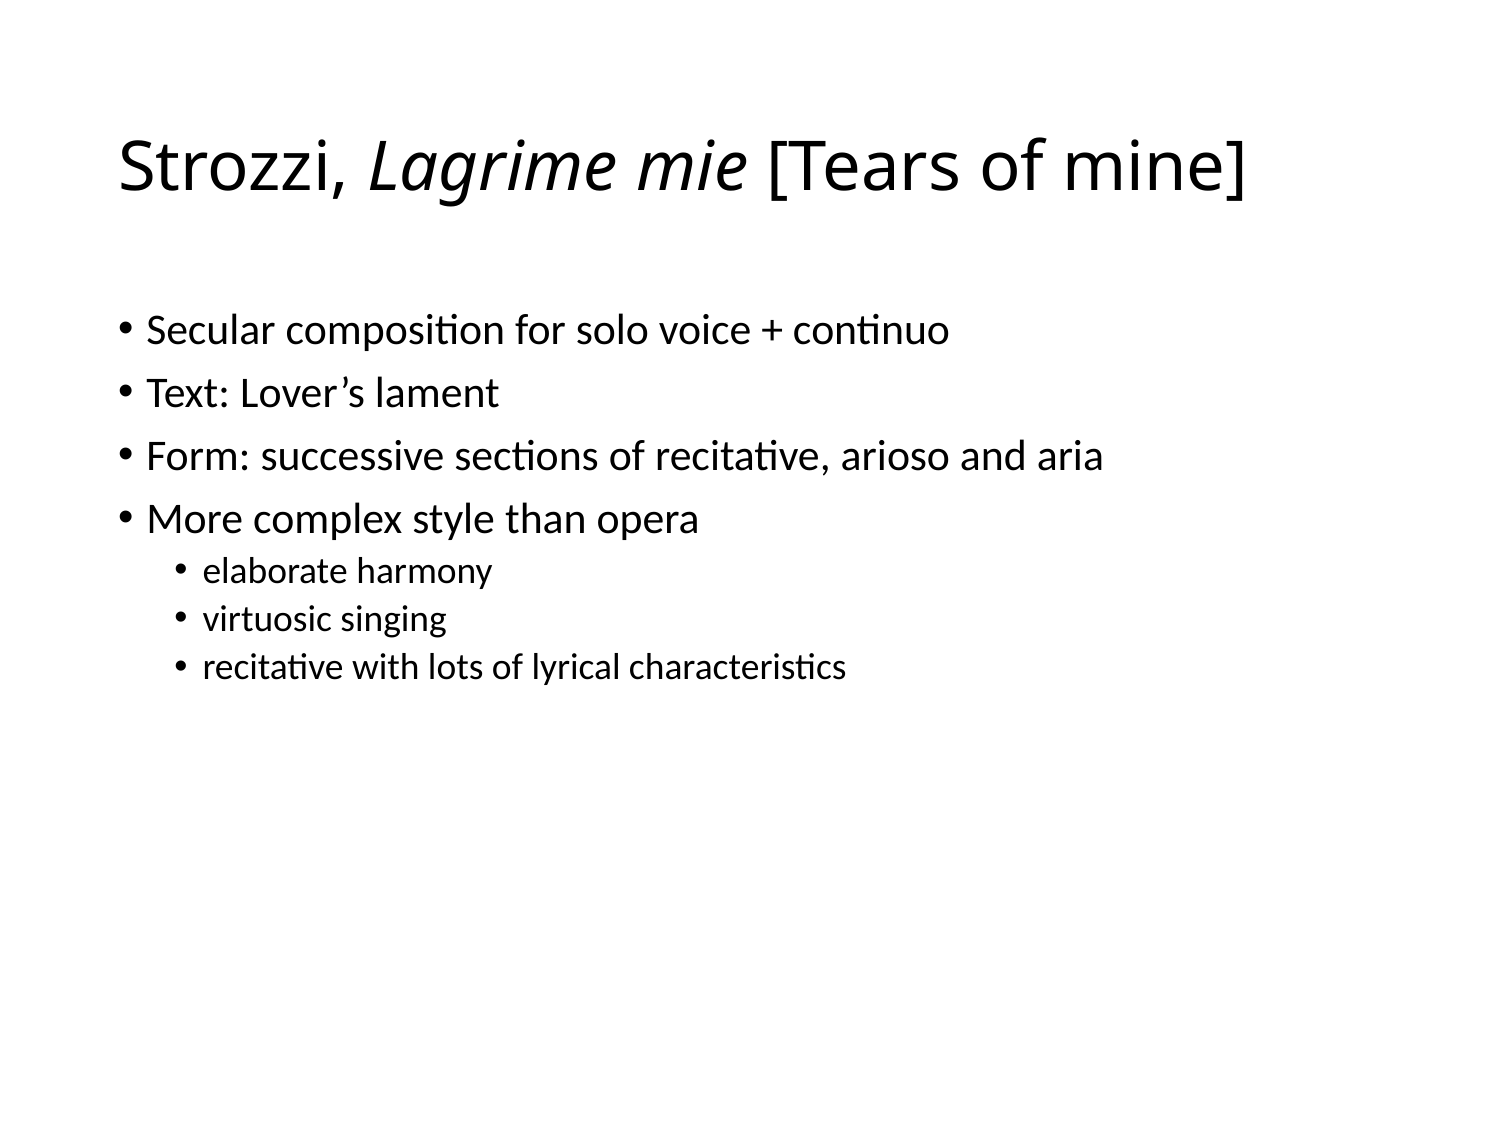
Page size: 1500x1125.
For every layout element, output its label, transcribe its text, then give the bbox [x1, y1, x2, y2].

list Secular composition for solo voice + continuo Text: Lover’s lament Form: successive sections of recitative, arioso and aria More complex style than opera elaborate harmony virtuosic singing recitative with lots of lyrical characteristics [103, 299, 1397, 1014]
title Strozzi, Lagrime mie [Tears of mine] [103, 59, 1397, 278]
